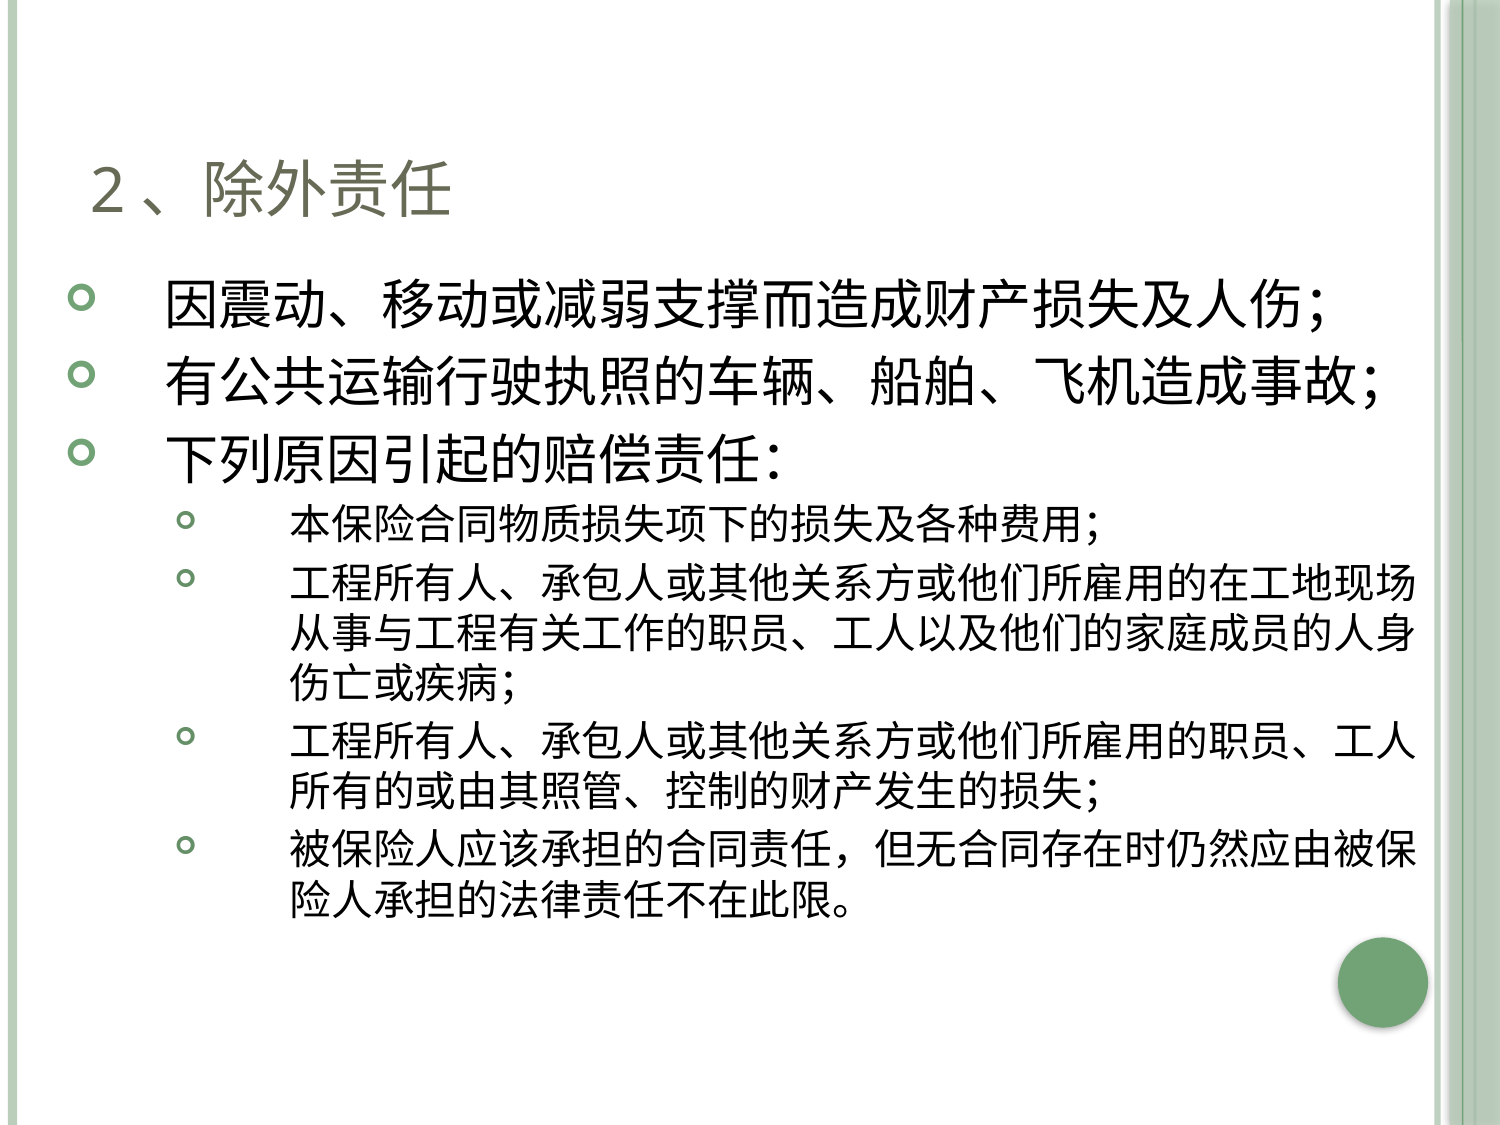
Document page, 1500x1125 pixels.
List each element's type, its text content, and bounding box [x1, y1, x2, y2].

list 因震动、移动或减弱支撑而造成财产损失及人伤； 有公共运输行驶执照的车辆、船舶、飞机造成事故； 下列原因引起的赔偿责任： 本保险合同物质损失项下的损失及各种费用； 工程所有人、承包人或其他关系方或他们所雇用的在工地现场从事与工程有关工作的职员、工人以及他们的家庭成员的人身伤亡或疾病； 工程所有人、承包人或其他关系方或他们所雇用的职员、工人所有的或由其照管、控制的财产发生的损失； 被保险人应该承担的合同责任，但无合同存在时仍然应由被保险人承担的法律责任不在此限。 [49, 262, 1451, 1071]
title 2、除外责任 [75, 45, 1300, 233]
